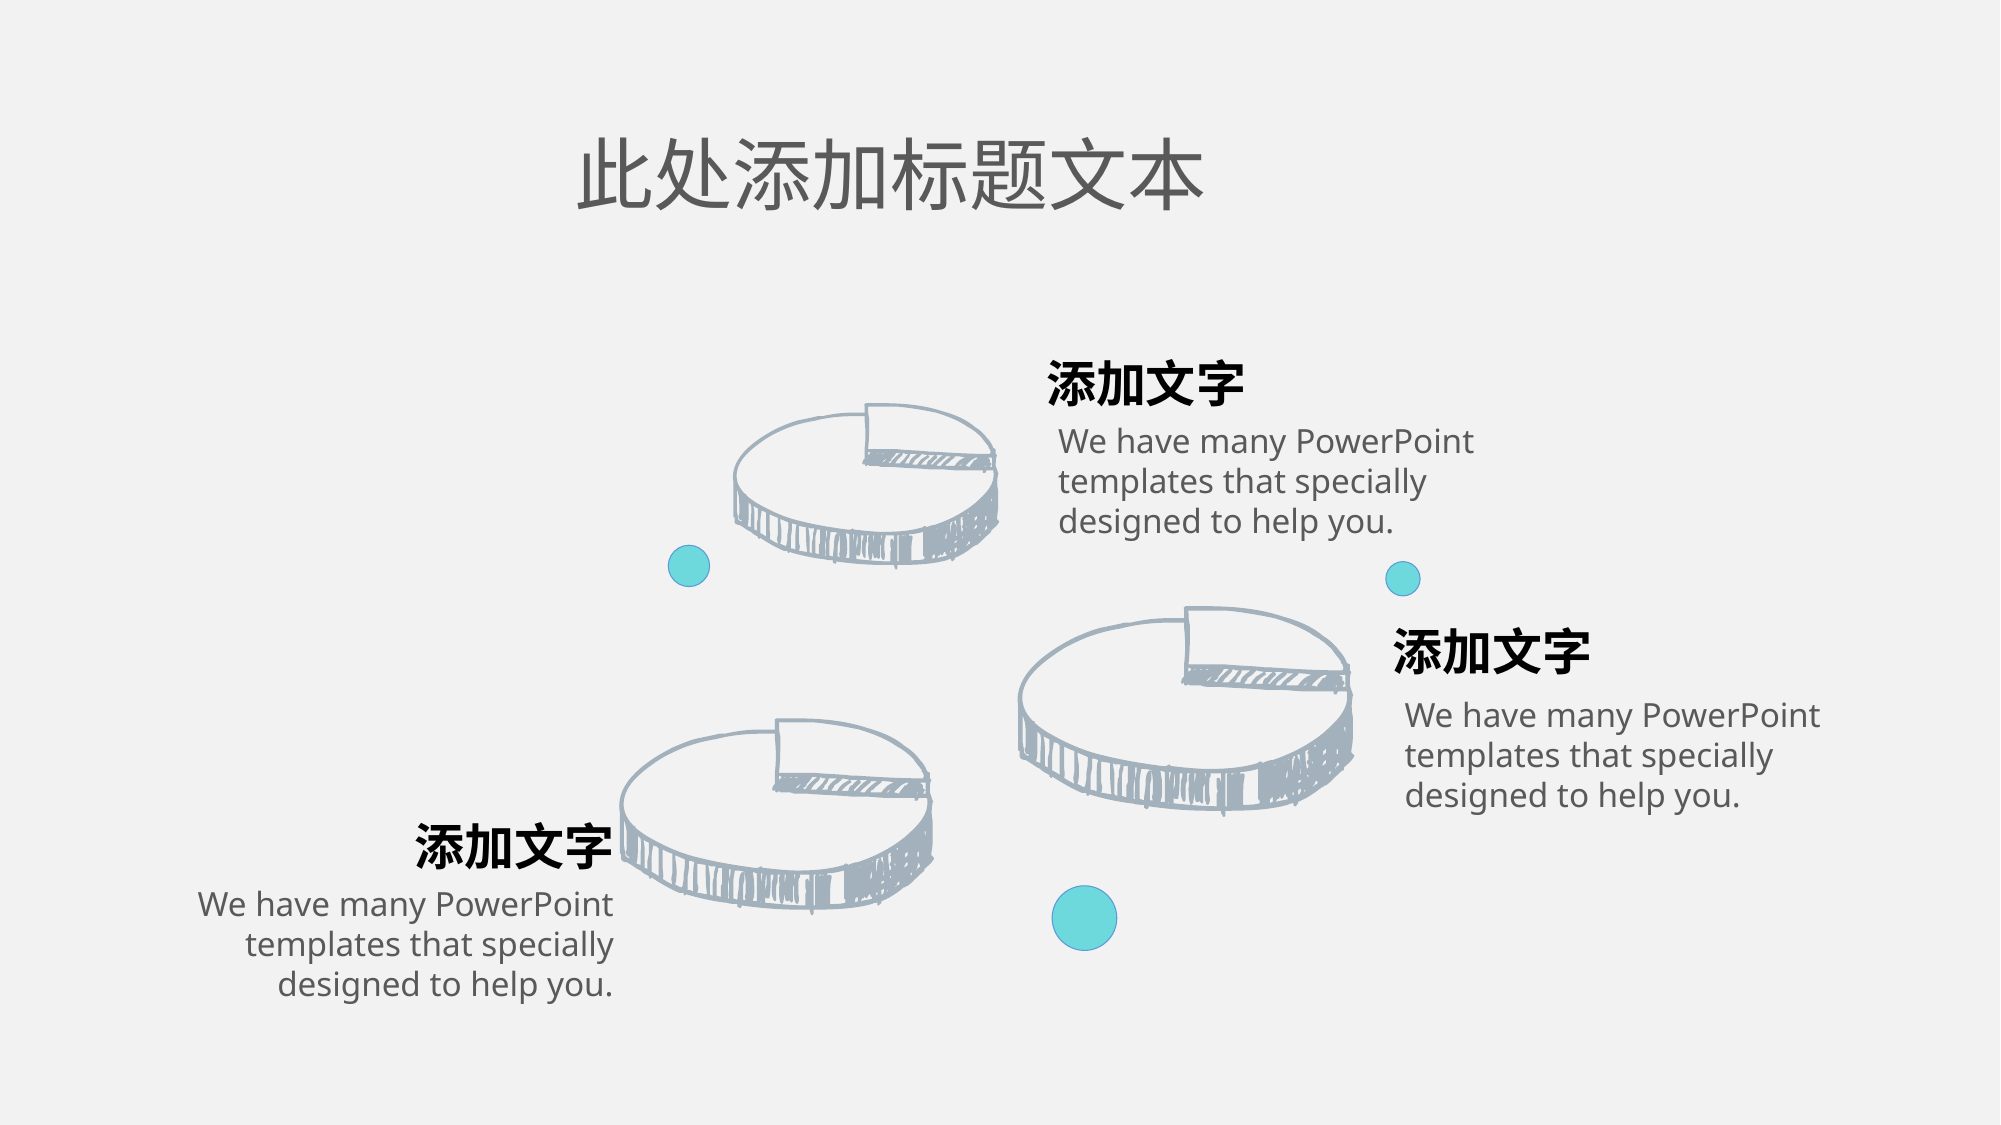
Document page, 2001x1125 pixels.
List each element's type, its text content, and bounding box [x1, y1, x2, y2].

text_box [731, 402, 1001, 572]
text_box We have many PowerPoint templates that specially designed to help you. [1043, 413, 1558, 548]
text_box 添加文字 [959, 352, 1247, 413]
text_box 添加文字 [1305, 620, 1593, 681]
text_box [619, 718, 935, 916]
text_box [667, 544, 711, 588]
text_box 此处添加标题文本 [560, 117, 1440, 228]
text_box 添加文字 [327, 815, 615, 876]
text_box [1017, 606, 1355, 817]
text_box [1051, 885, 1118, 951]
text_box We have many PowerPoint templates that specially designed to help you. [1389, 686, 1904, 822]
text_box We have many PowerPoint templates that specially designed to help you. [115, 876, 630, 1011]
text_box [1385, 561, 1421, 597]
